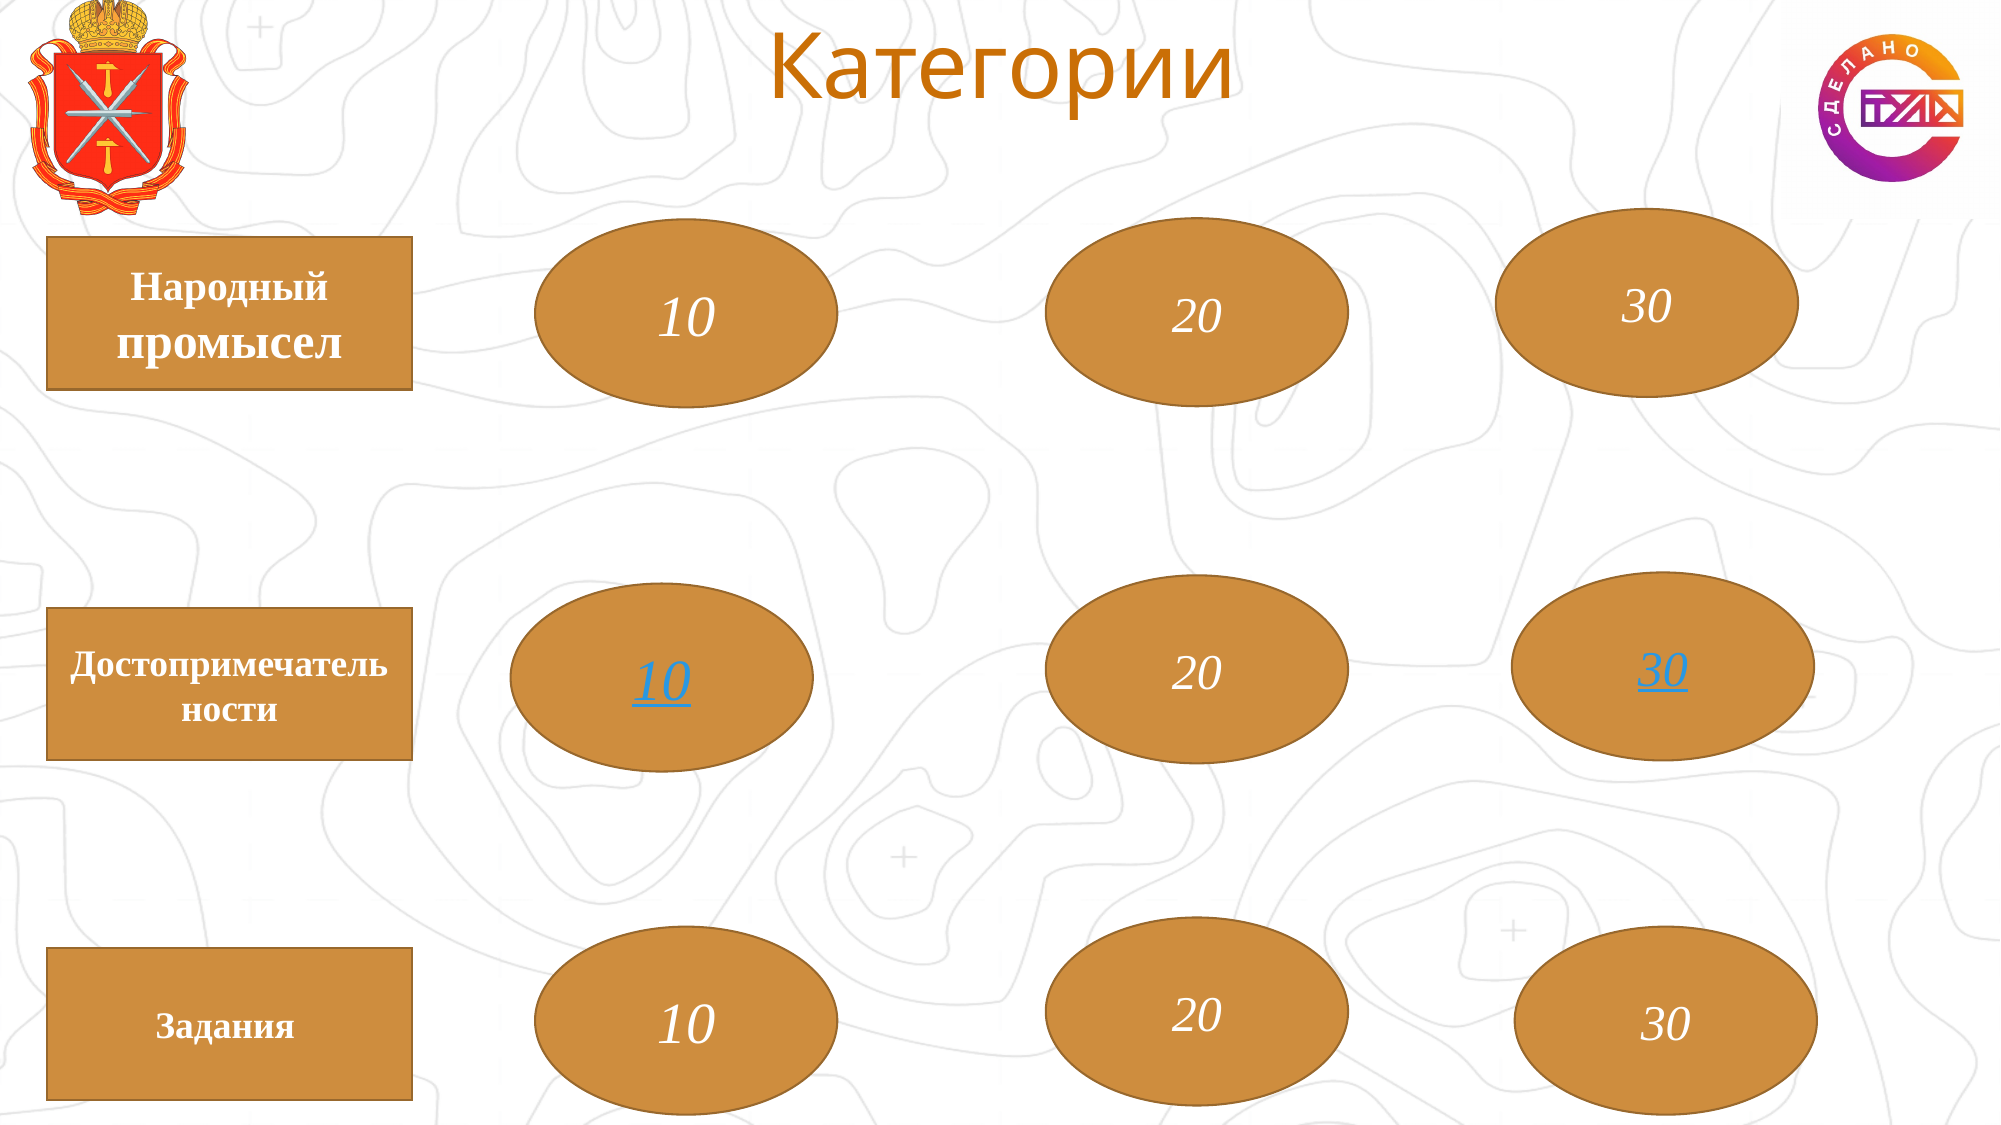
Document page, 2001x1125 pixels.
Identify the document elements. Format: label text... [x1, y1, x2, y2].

text_box Задания [46, 947, 413, 1101]
text_box 10 [534, 925, 839, 1116]
text_box 30 [1494, 207, 1800, 399]
text_box 30 [1510, 571, 1816, 762]
text_box 10 [534, 218, 839, 409]
text_box 20 [1044, 916, 1350, 1107]
text_box Народный промысел [46, 236, 413, 391]
text_box Достопримечательности [46, 607, 413, 761]
picture [1781, 0, 2000, 219]
picture [14, 0, 202, 220]
text_box 20 [1044, 217, 1350, 408]
text_box Категории [364, 0, 1639, 125]
text_box 30 [1513, 925, 1818, 1116]
text_box 20 [1044, 574, 1350, 765]
text_box 10 [509, 582, 814, 773]
